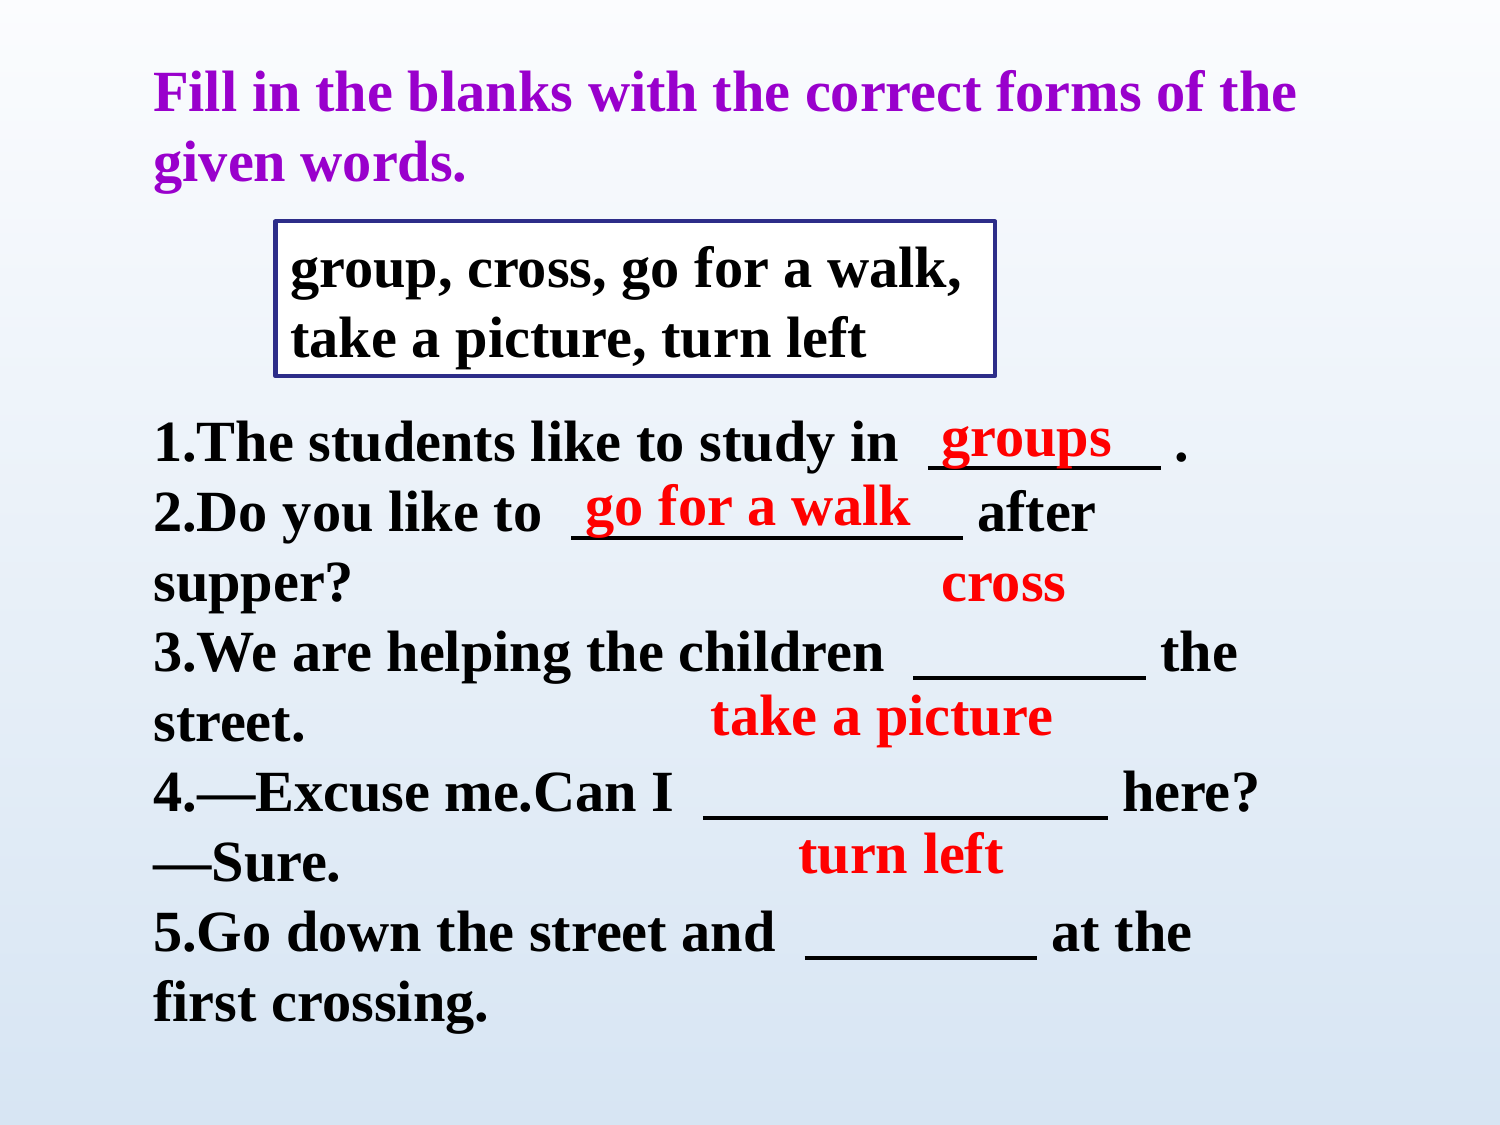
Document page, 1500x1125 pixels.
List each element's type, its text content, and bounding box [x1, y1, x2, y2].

text_box cross [926, 536, 1082, 621]
text_box group, cross, go for a walk, take a picture, turn left [273, 219, 997, 378]
text_box take a picture [695, 669, 1068, 754]
text_box turn left [783, 807, 1020, 893]
text_box go for a walk [570, 459, 927, 545]
text_box groups [926, 390, 1128, 475]
text_box Fill in the blanks with the correct forms of the given words. 1.The students like to study in . 2.Do you like to after supper? 3.We are helping the children the street. 4.—Excuse me.Can I here? —Sure. 5.Go down the street and at the first crossing. [138, 46, 1321, 1111]
